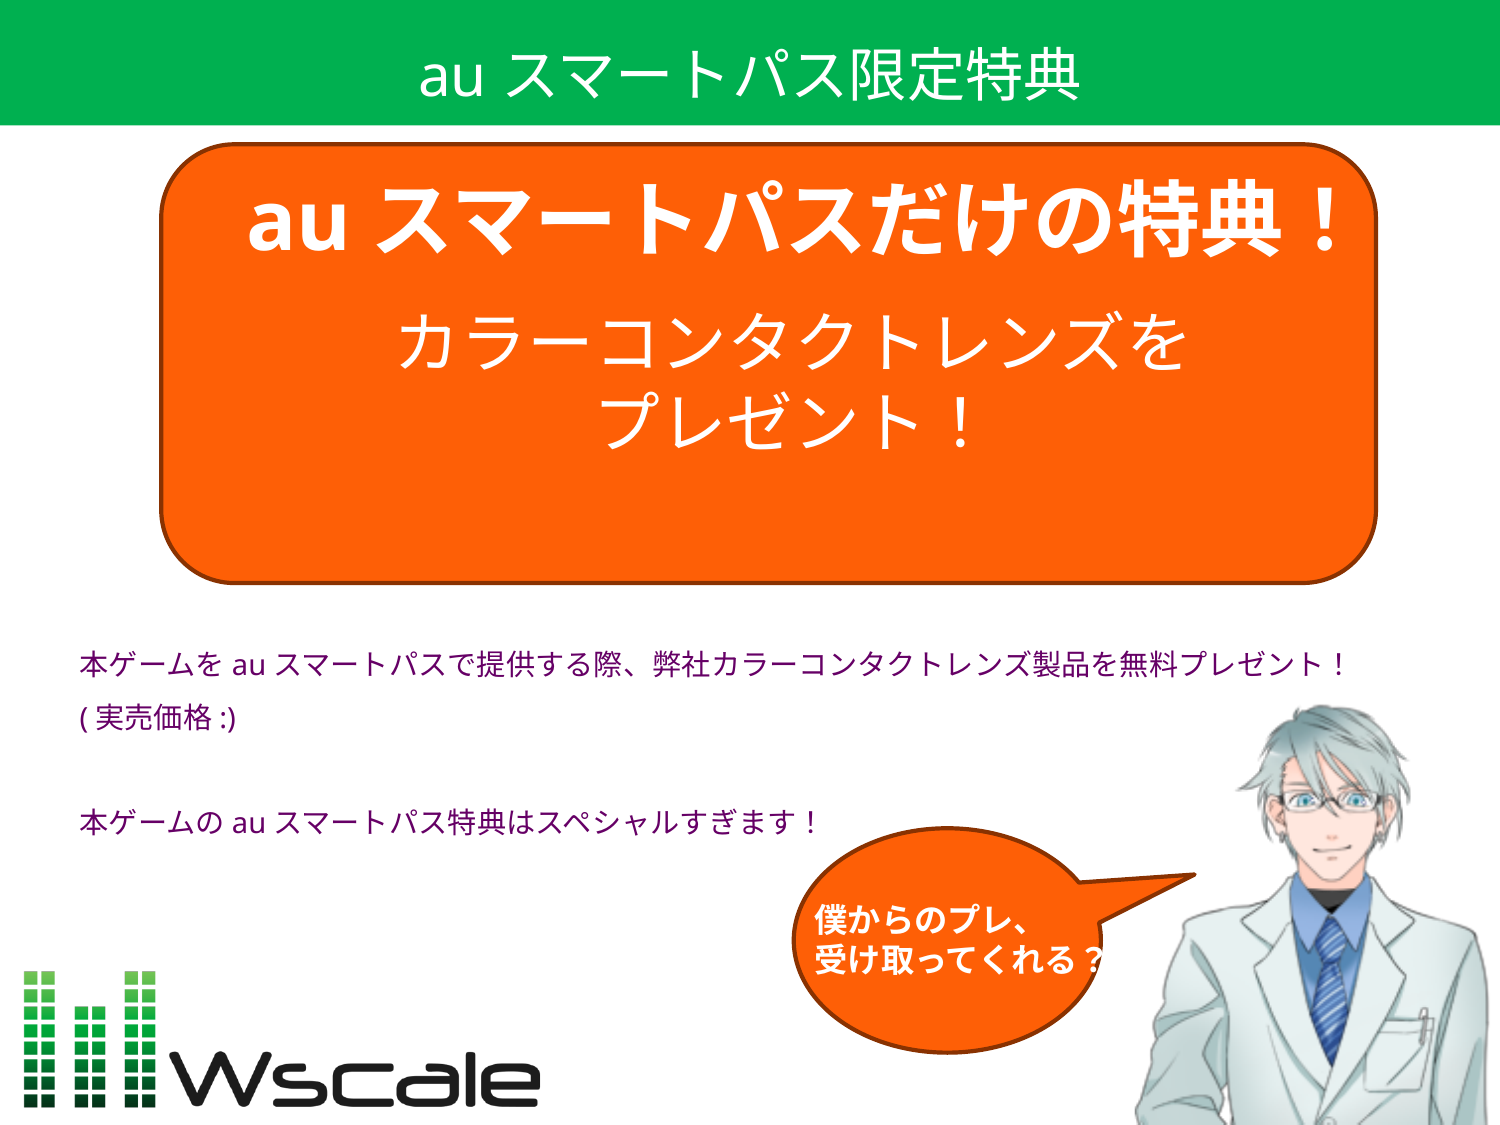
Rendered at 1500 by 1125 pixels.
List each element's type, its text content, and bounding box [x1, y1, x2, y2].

text_box auスマートパスだけの特典！ [231, 160, 1383, 275]
text_box auスマートパス限定特典 [74, 30, 1425, 117]
text_box [159, 142, 1379, 586]
text_box [807, 826, 1128, 912]
picture [0, 954, 561, 1125]
text_box 本ゲームをauスマートパスで提供する際、弊社カラーコンタクトレンズ製品を無料プレゼント！ (実売価格:) 本ゲームのauスマートパス特典はスペシャルすぎます！ [64, 621, 1435, 849]
text_box 僕からのプレ、 受け取ってくれる？ [799, 891, 1126, 987]
text_box カラーコンタクトレンズを プレゼント！ [379, 293, 1209, 468]
text_box [805, 987, 1090, 1055]
text_box [791, 905, 799, 976]
picture [1133, 655, 1500, 1125]
